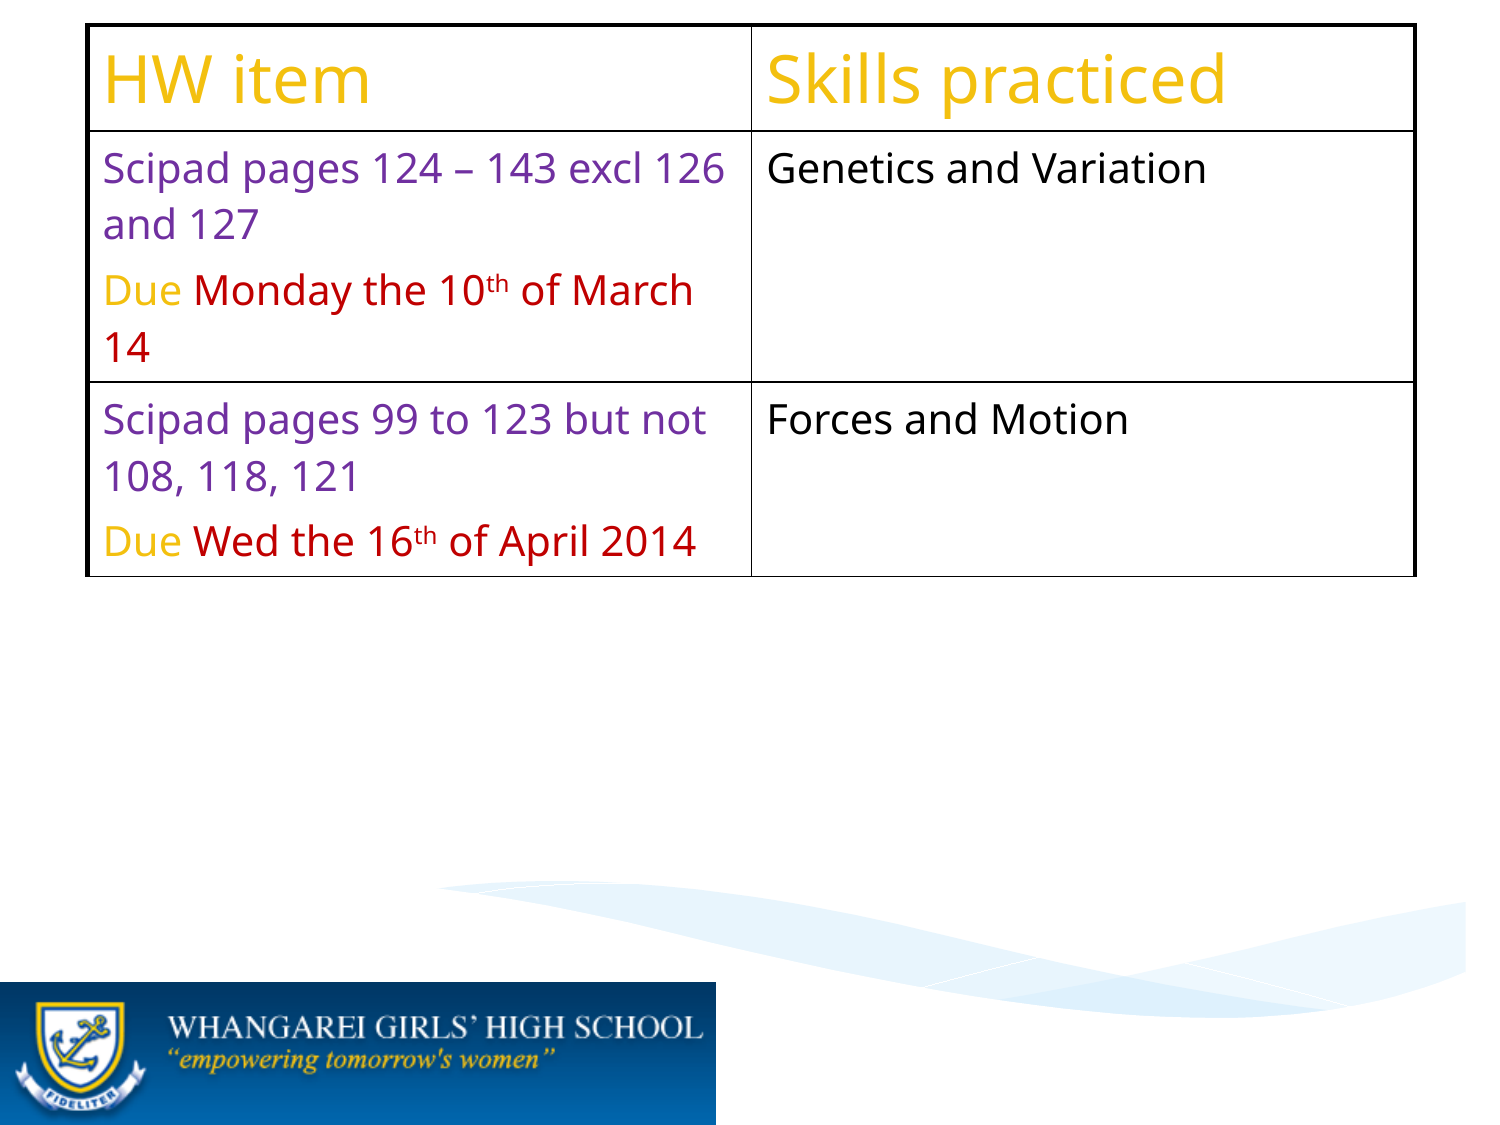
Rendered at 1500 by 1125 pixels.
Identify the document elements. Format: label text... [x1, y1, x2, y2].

table_cell Genetics and Variation [752, 132, 1413, 381]
table_cell Forces and Motion [752, 383, 1413, 576]
picture [0, 982, 716, 1125]
table_cell Scipad pages 124 – 143 excl 126 and 127 Due Monday the 10th of March 14 [90, 132, 751, 381]
table_header Skills practiced [752, 27, 1413, 130]
table_cell Scipad pages 99 to 123 but not 108, 118, 121 Due Wed the 16th of April 2014 [90, 383, 751, 576]
table_header HW item [90, 27, 751, 130]
